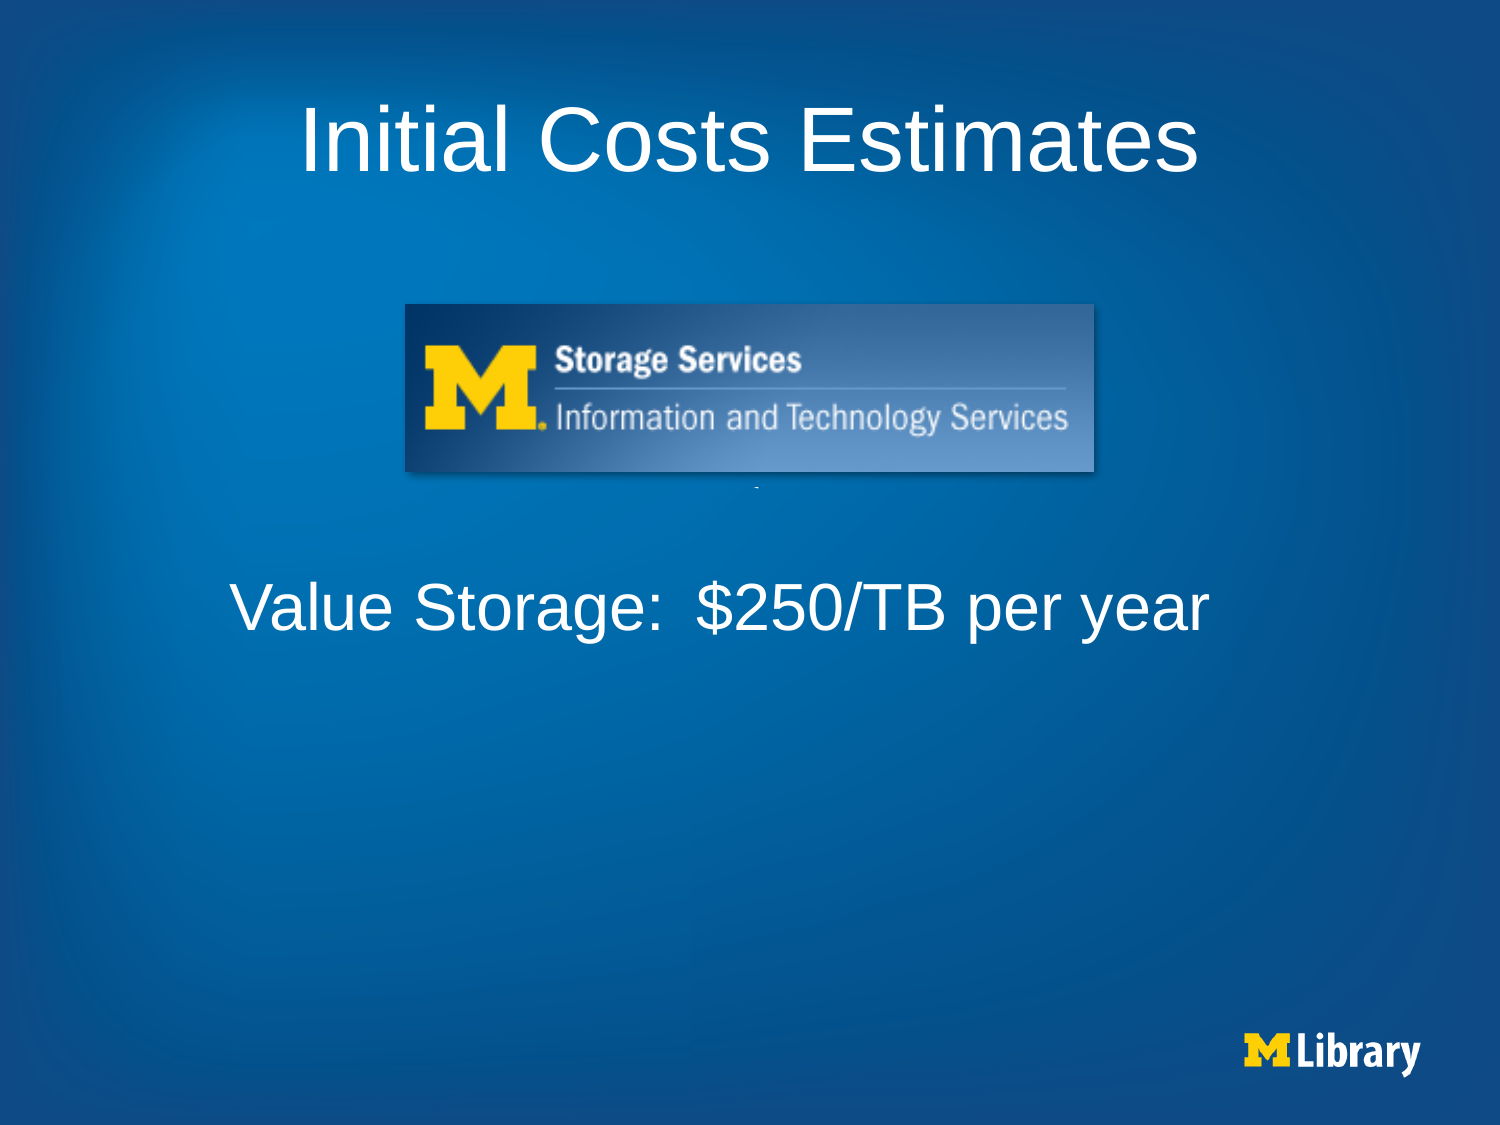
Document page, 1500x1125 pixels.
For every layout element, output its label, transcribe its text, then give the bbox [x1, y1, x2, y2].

picture [0, 0, 1500, 1125]
title Initial Costs Estimates [112, 40, 1388, 229]
text_box $250/TB per year [681, 556, 1226, 652]
text_box Value Storage: [187, 556, 680, 651]
